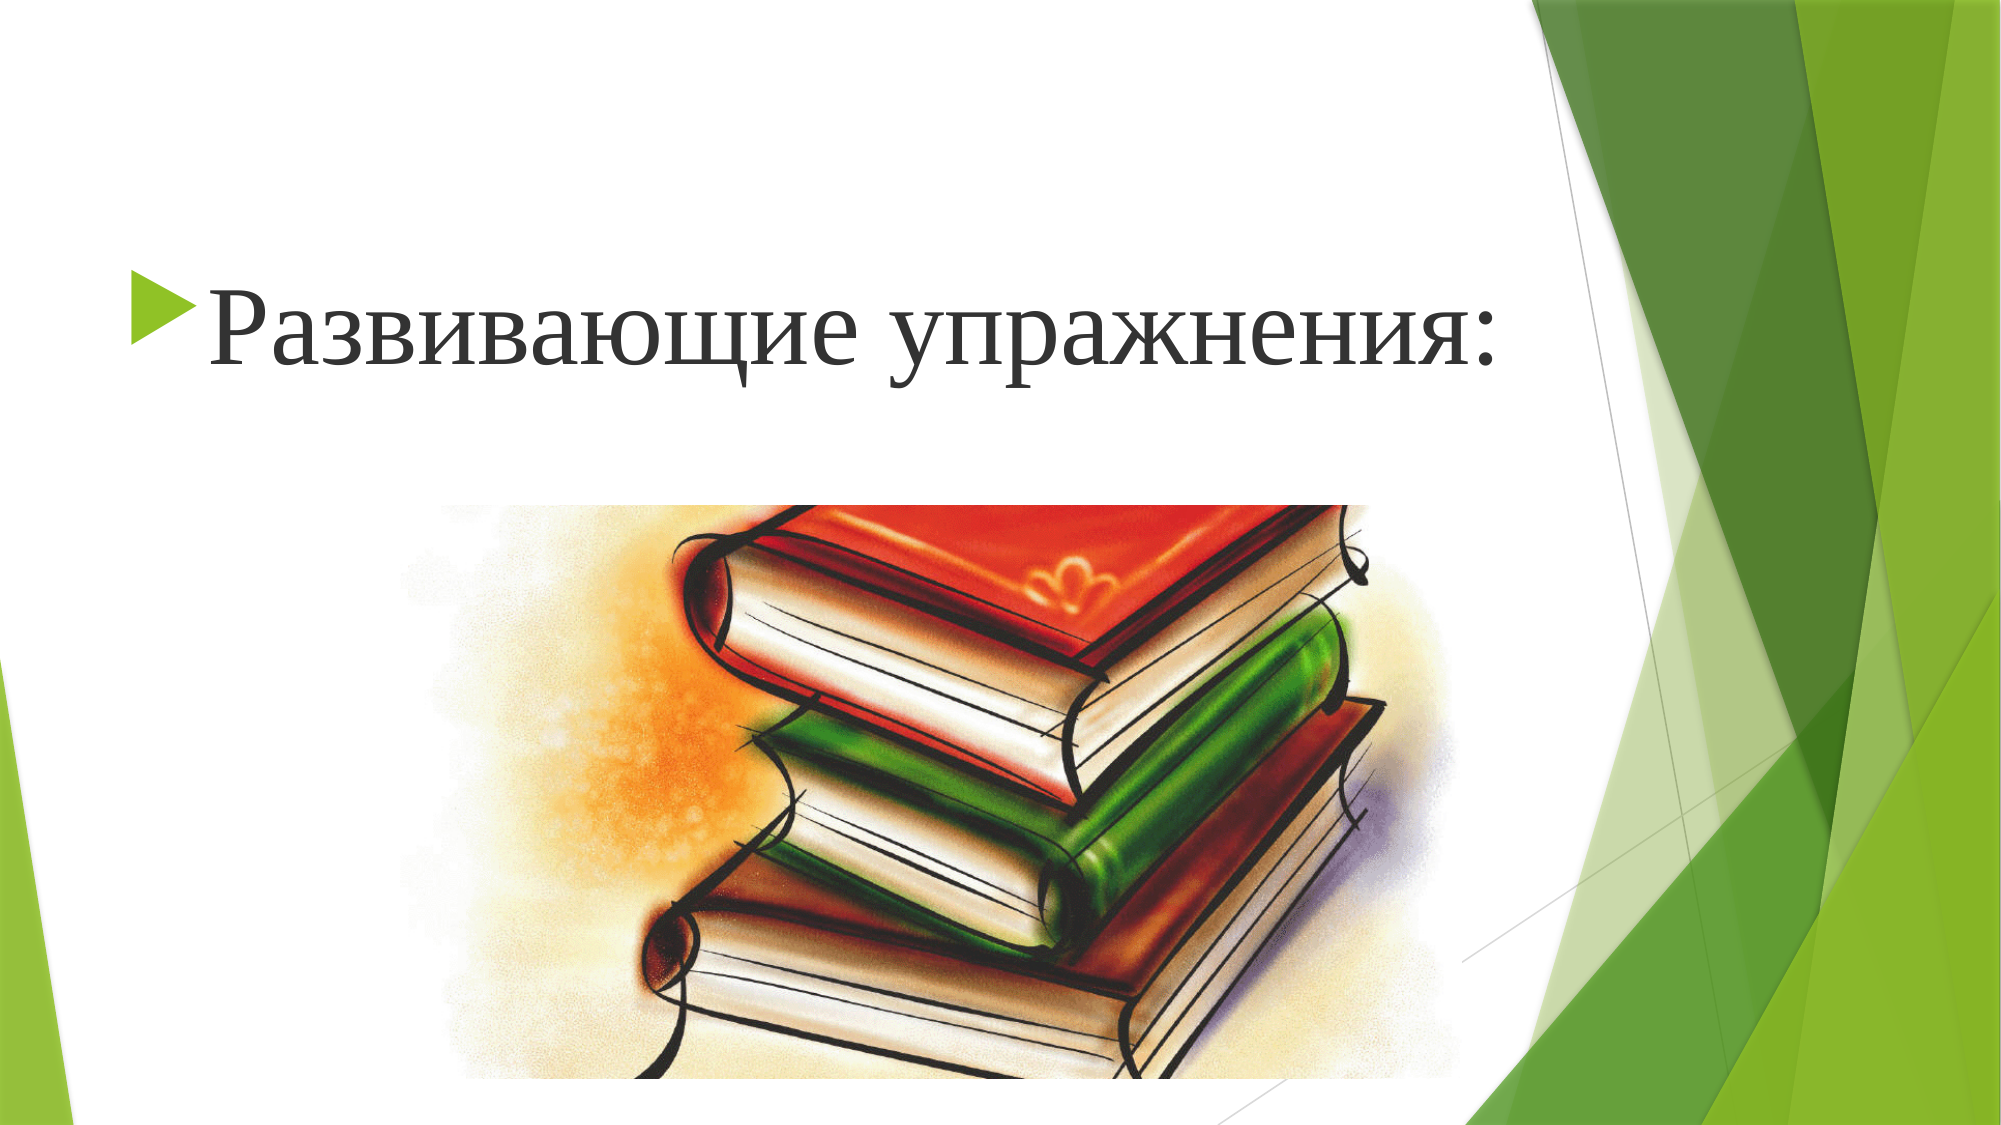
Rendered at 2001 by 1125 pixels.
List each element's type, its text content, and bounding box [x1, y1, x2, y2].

picture [400, 505, 1462, 1079]
list Развивающие упражнения: [109, 244, 1520, 881]
